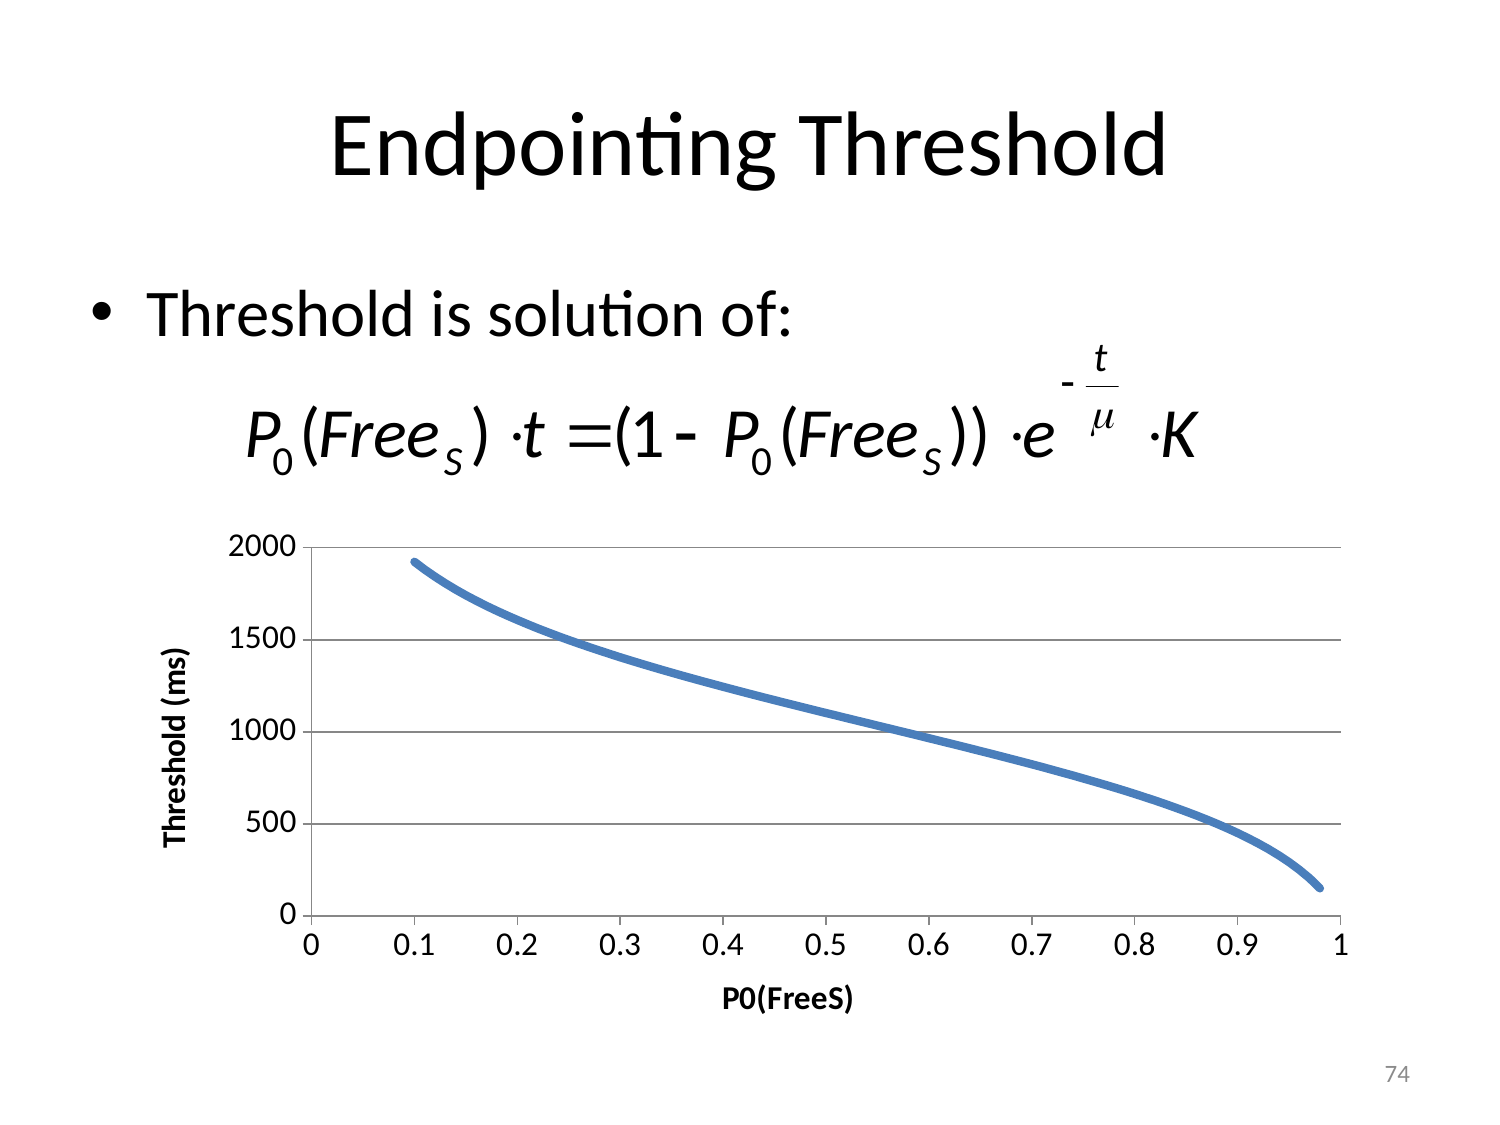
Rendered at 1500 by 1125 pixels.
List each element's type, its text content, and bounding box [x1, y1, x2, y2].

title Endpointing Threshold [75, 45, 1425, 233]
chart [123, 520, 1375, 1053]
slide_number 74 [1074, 1042, 1425, 1103]
list Threshold is solution of: [75, 262, 1425, 1005]
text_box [235, 328, 1212, 494]
